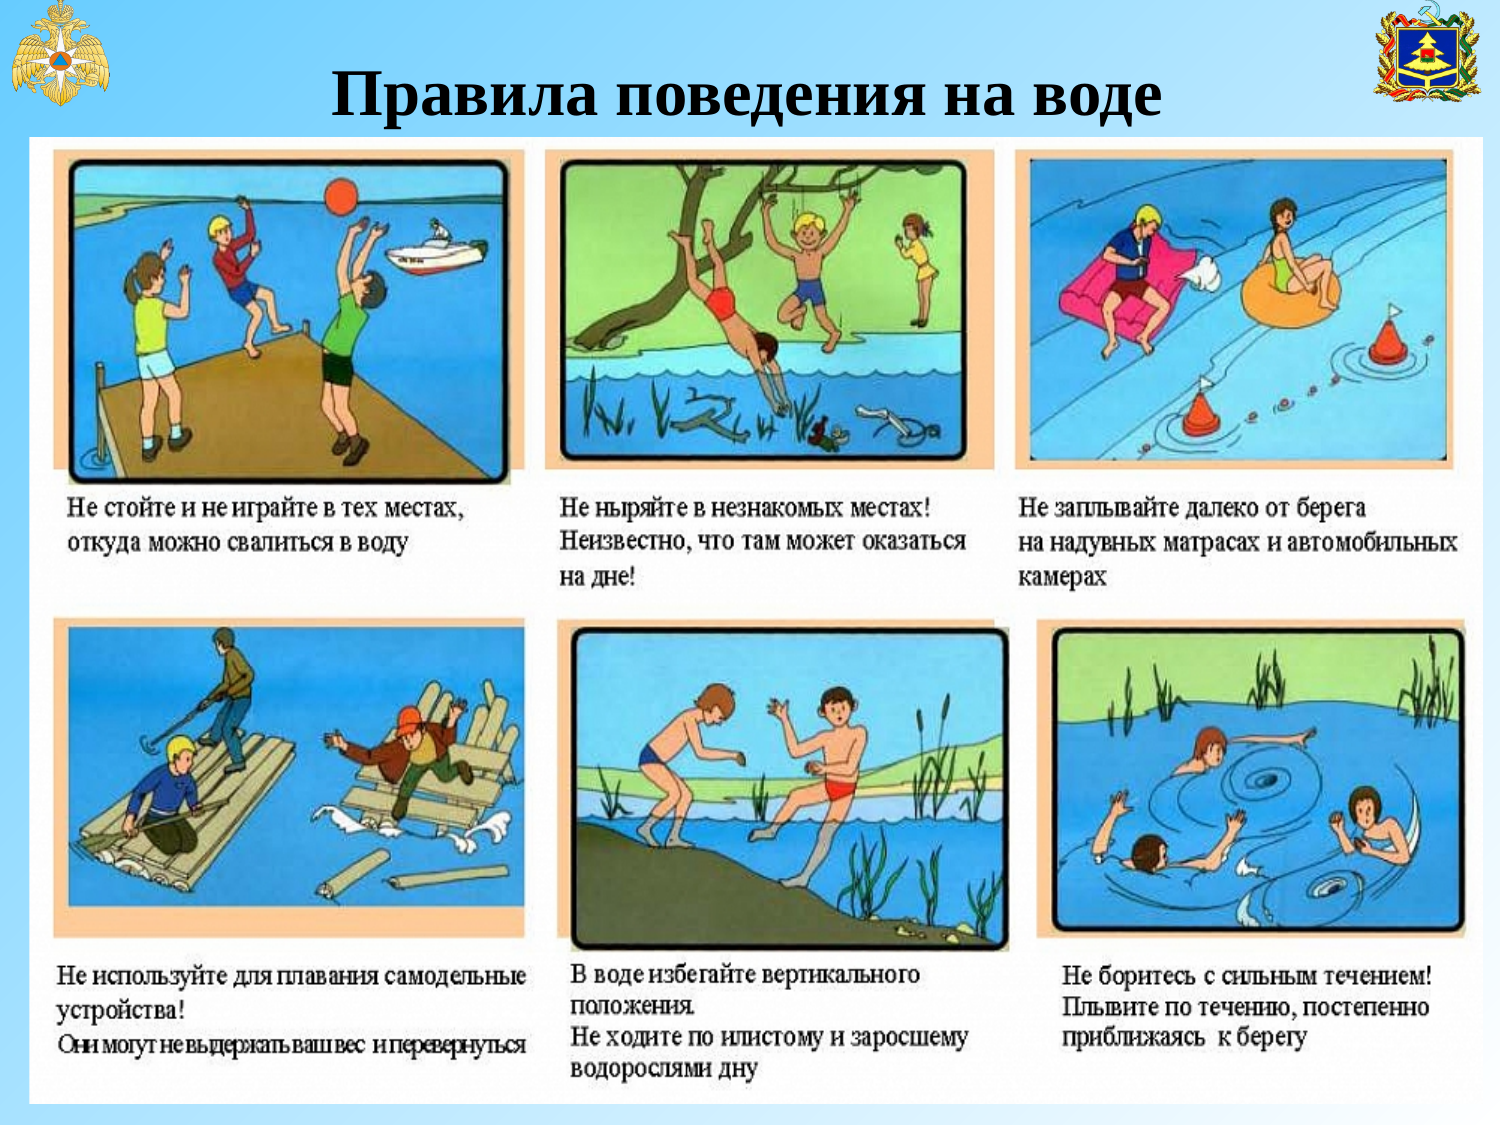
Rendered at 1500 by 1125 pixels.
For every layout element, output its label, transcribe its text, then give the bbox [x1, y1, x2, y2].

picture [29, 137, 1484, 1104]
text_box Правила поведения на воде [121, 41, 1374, 135]
picture [11, 0, 110, 107]
picture [1373, 0, 1484, 105]
